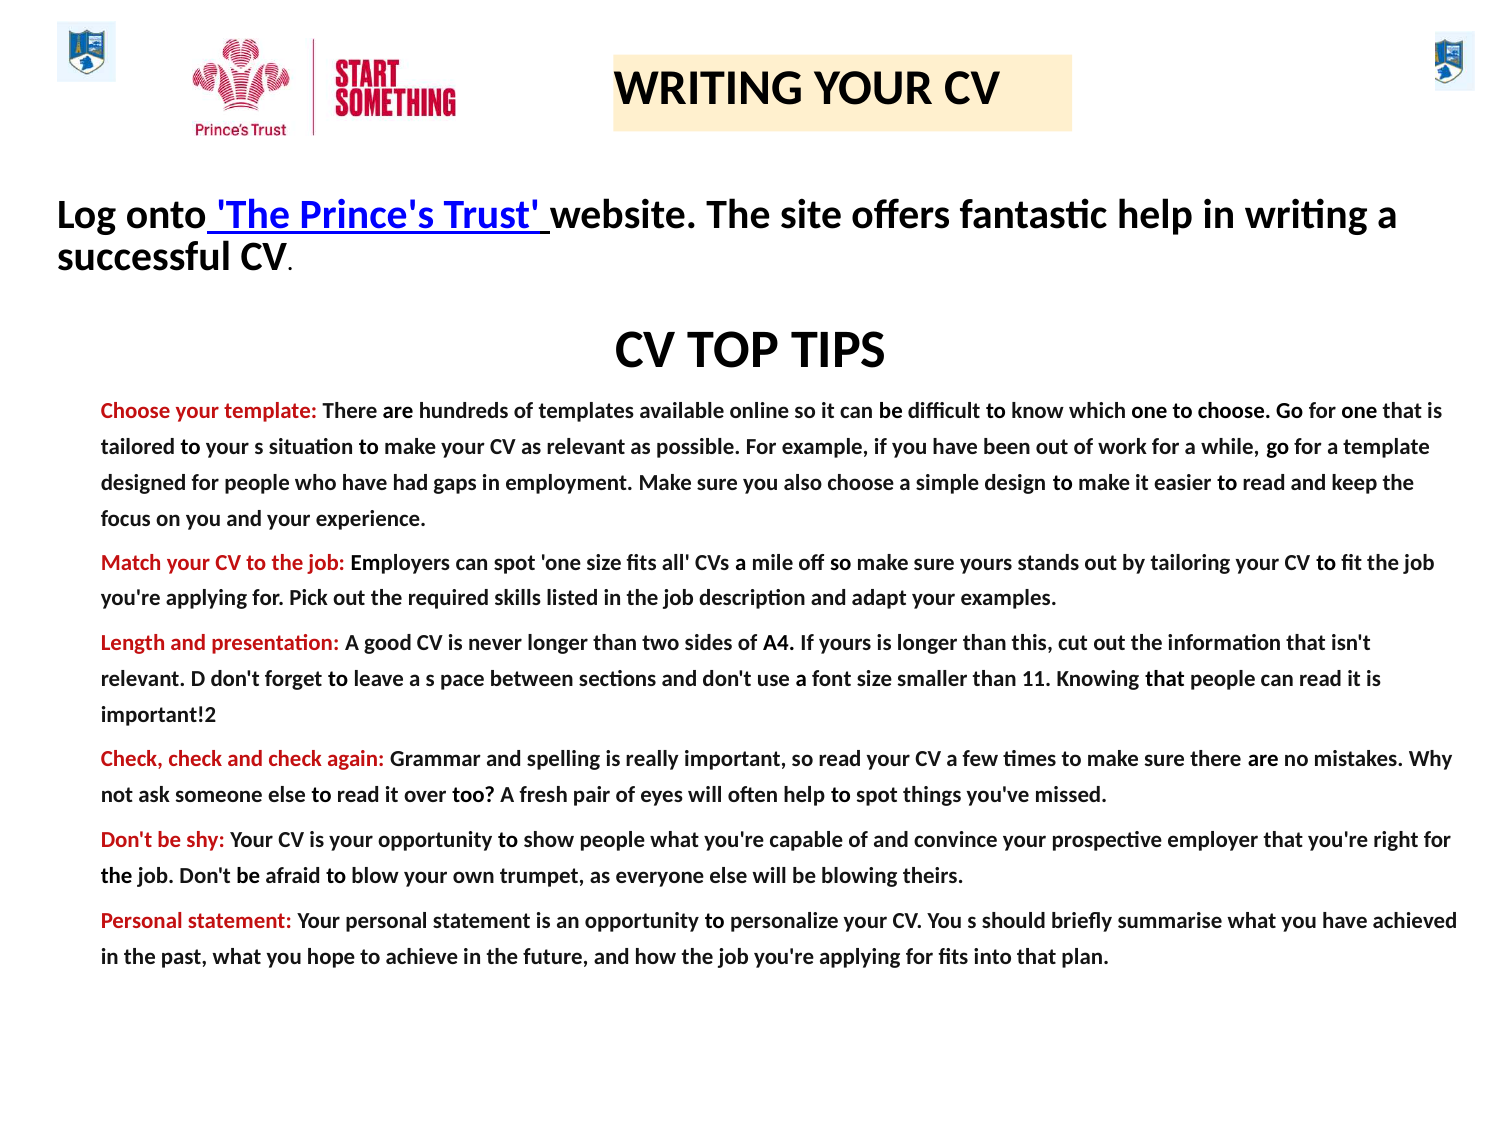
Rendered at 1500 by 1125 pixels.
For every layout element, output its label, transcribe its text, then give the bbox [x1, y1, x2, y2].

text_box Log onto 'The Prince's Trust' website. The site offers fantastic help in writing a successful CV. [57, 208, 1436, 362]
picture [192, 38, 456, 137]
picture [56, 21, 116, 83]
text_box CV TOP TIPS Choose your template: There are hundreds of templates available online so it can be difficult to know which one to choose. Go for one that is tailored to your s situation to make your CV as relevant as possible. For example, if you have been out of work for a while, go for a template designed for people who have had gaps in employment. Make sure you also choose a simple design to make it easier to read and keep the focus on you and your experience. Match your CV to the job: Employers can spot 'one size fits all' CVs a mile off so make sure yours stands out by tailoring your CV to fit the job you're applying for. Pick out the required skills listed in the job description and adapt your examples. Length and presentation: A good CV is never longer than two sides of A4. If yours is longer than this, cut out the information that isn't relevant. D don't forget to leave a s pace between sections and don't use a font size smaller than 11. Knowing that people can read it is important!2 Check, check and check again: Grammar and spelling is really important, so read your CV a few times to make sure there are no mistakes. Why not ask someone else to read it over too? A fresh pair of eyes will often help to spot things you've missed. Don't be shy: Your CV is your opportunity to show people what you're capable of and convince your prospective employer that you're right for the job. Don't be afraid to blow your own trumpet, as everyone else will be blowing theirs. Personal statement: Your personal statement is an opportunity to personalize your CV. You s should briefly summarise what you have achieved in the past, what you hope to achieve in the future, and how the job you're applying for fits into that plan. [86, 305, 1475, 977]
picture [1434, 30, 1475, 91]
text_box WRITING YOUR CV [613, 54, 1073, 132]
